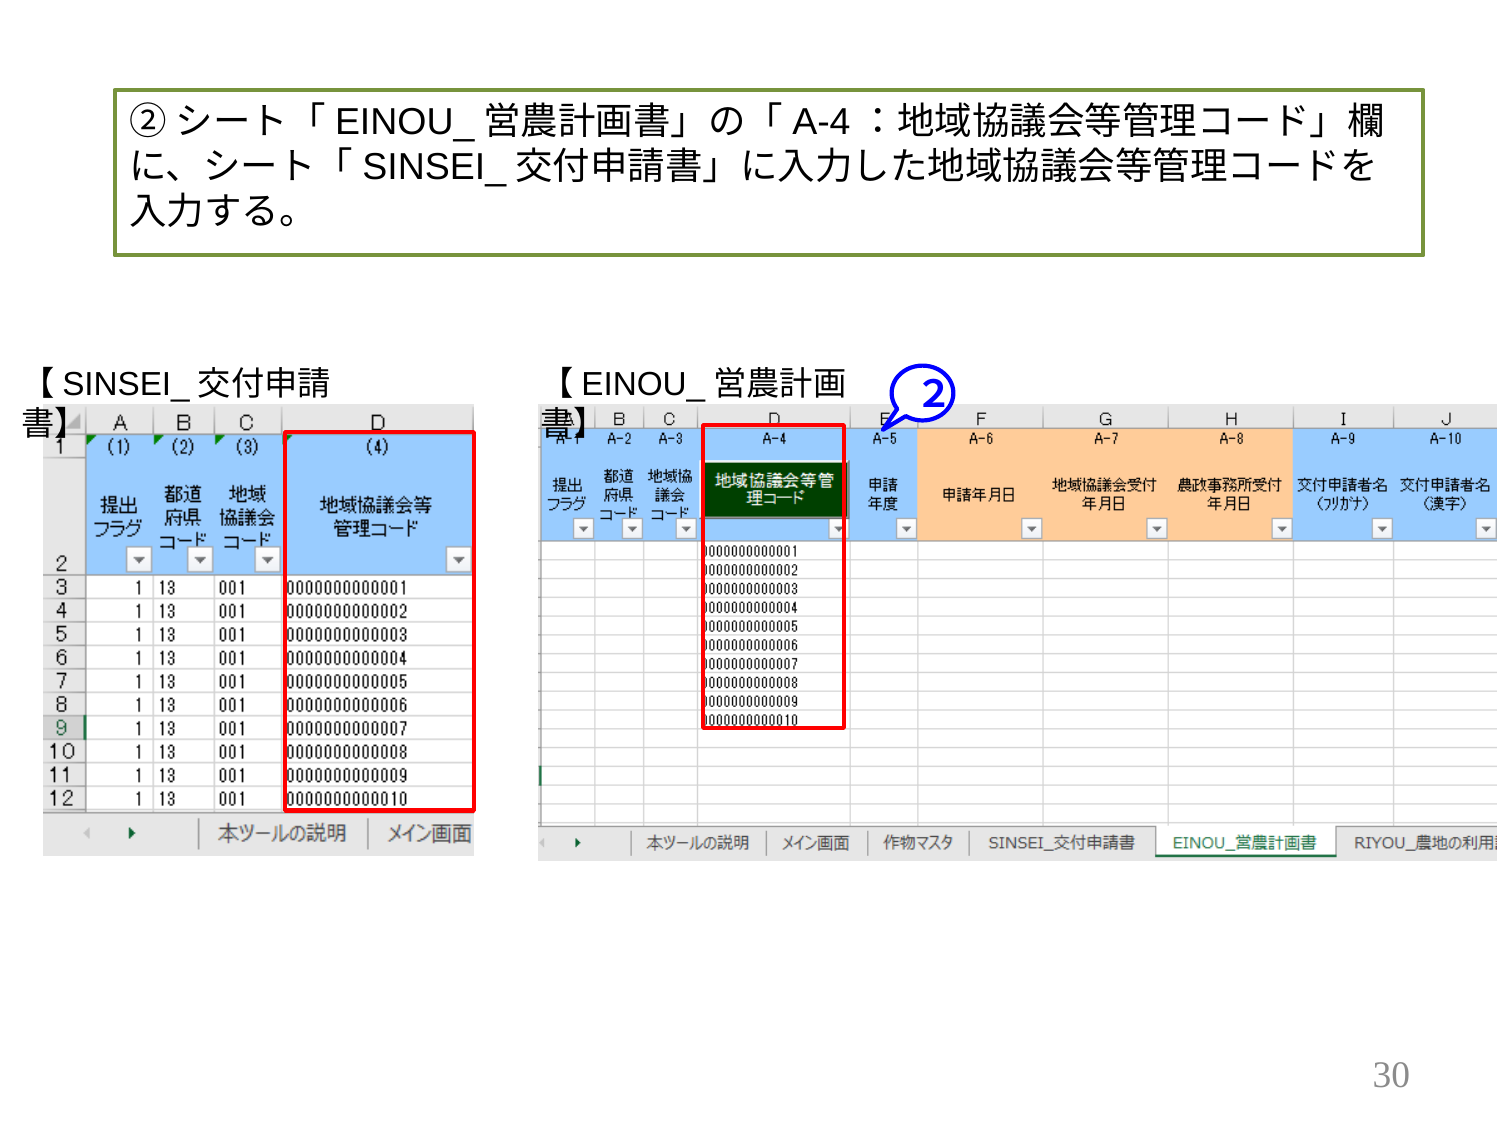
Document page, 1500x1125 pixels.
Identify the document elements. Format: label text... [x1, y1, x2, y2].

text_box ２ [889, 363, 956, 402]
text_box ②シート「EINOU_営農計画書」の「A-4：地域協議会等管理コード」欄に、シート「SINSEI_交付申請書」に入力した地域協議会等管理コードを入力する。 [113, 88, 1425, 257]
slide_number 29 [1074, 1042, 1425, 1103]
picture [538, 403, 1497, 861]
text_box 【EINOU_営農計画書】 [523, 353, 929, 410]
text_box 【SINSEI_交付申請書】 [4, 353, 409, 410]
picture [43, 403, 474, 856]
